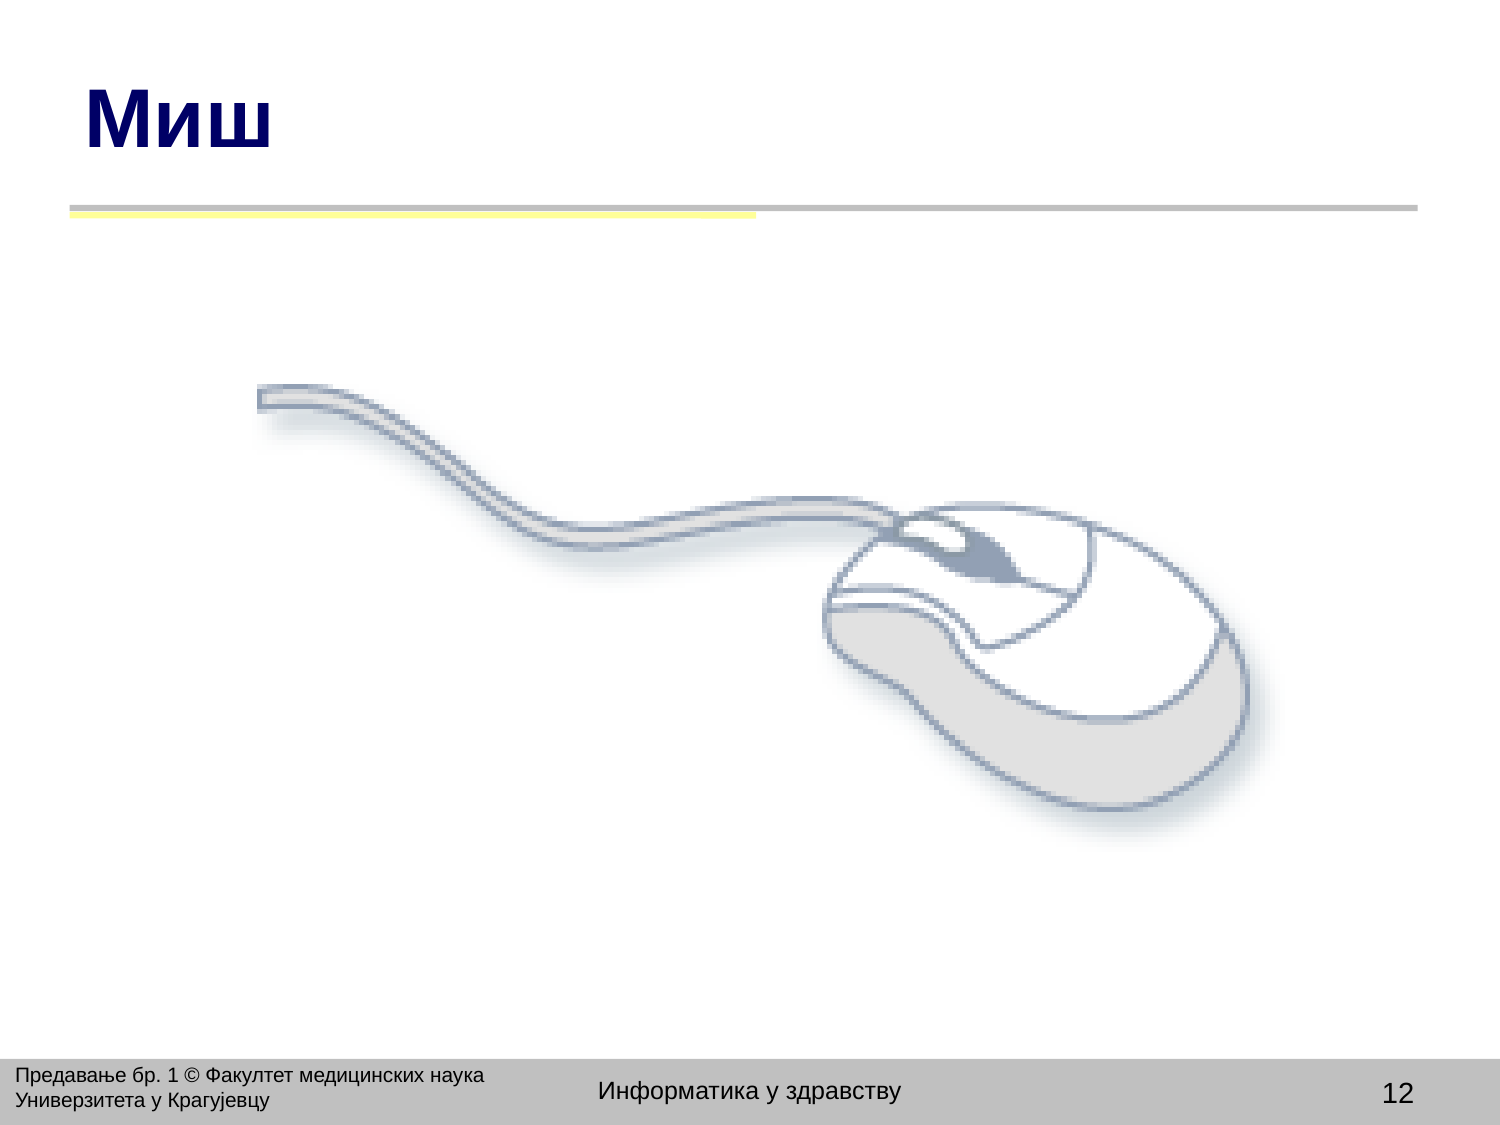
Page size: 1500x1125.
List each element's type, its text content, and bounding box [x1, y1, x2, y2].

slide_number Предавање бр. 1 © Факултет медицинских наука Универзитета у Крагујевцу [0, 1053, 599, 1108]
footer Информатика у здравству [512, 1066, 988, 1125]
title Миш [69, 19, 1426, 208]
slide_number 12 [1079, 1066, 1430, 1125]
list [166, 308, 1347, 909]
